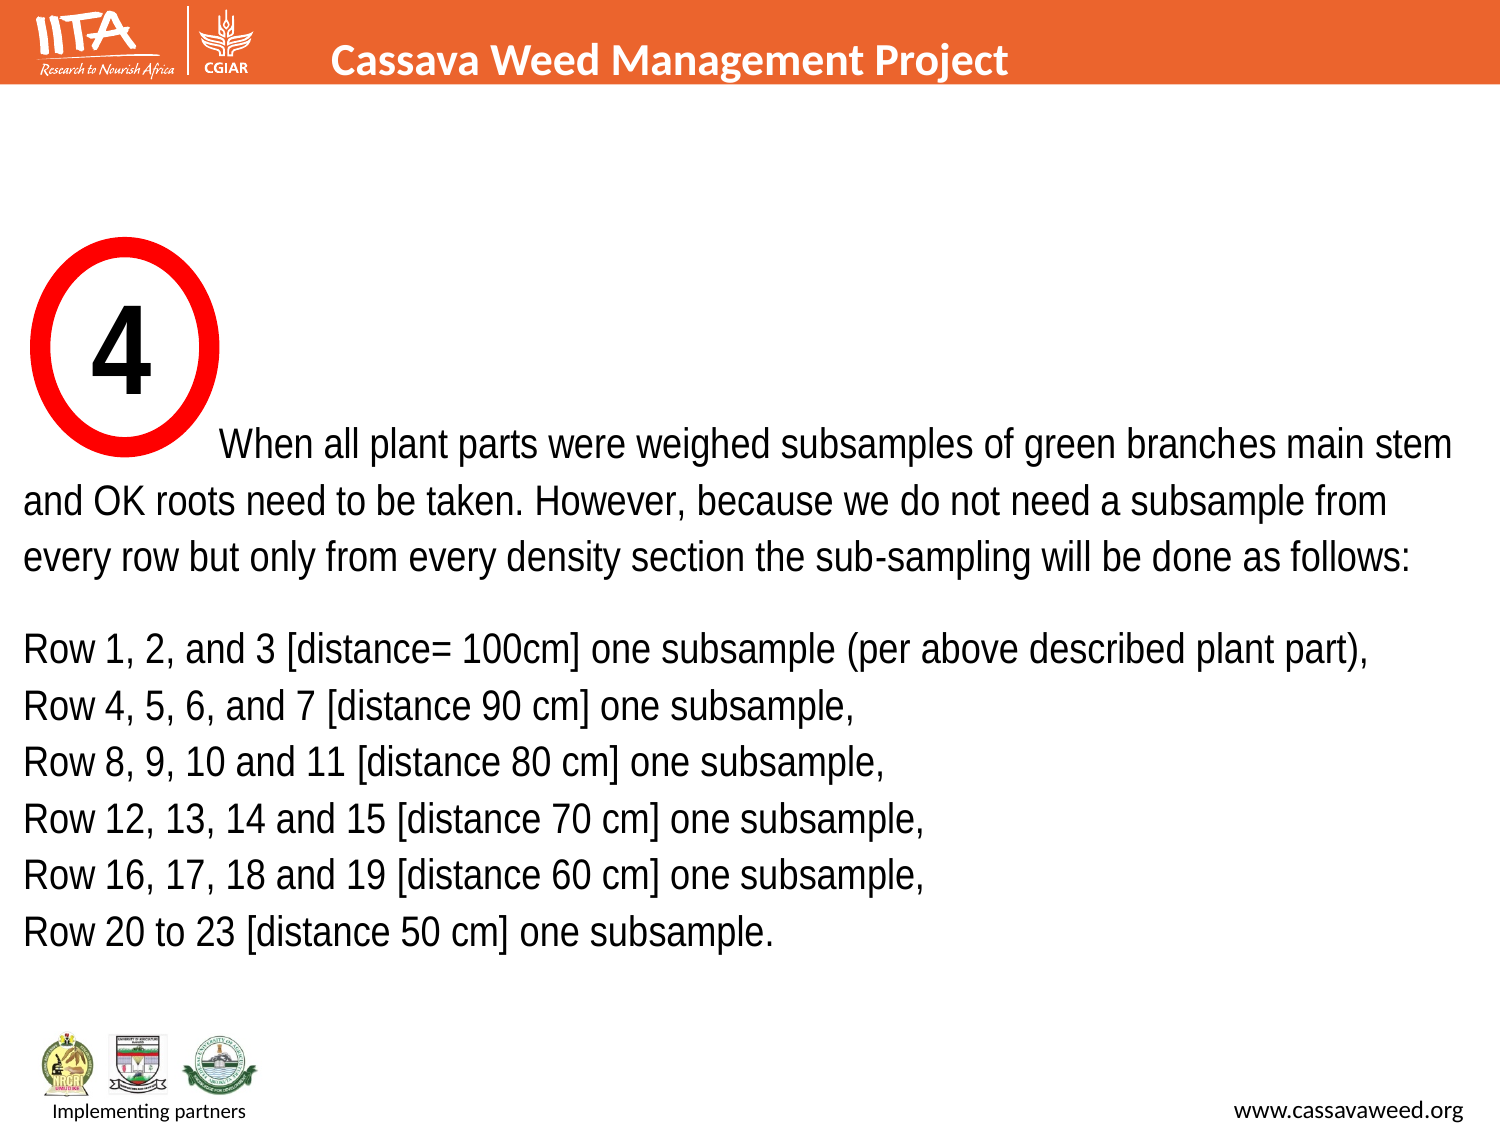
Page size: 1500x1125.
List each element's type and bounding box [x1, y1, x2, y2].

picture [22, 137, 1477, 963]
picture [37, 1031, 284, 1106]
